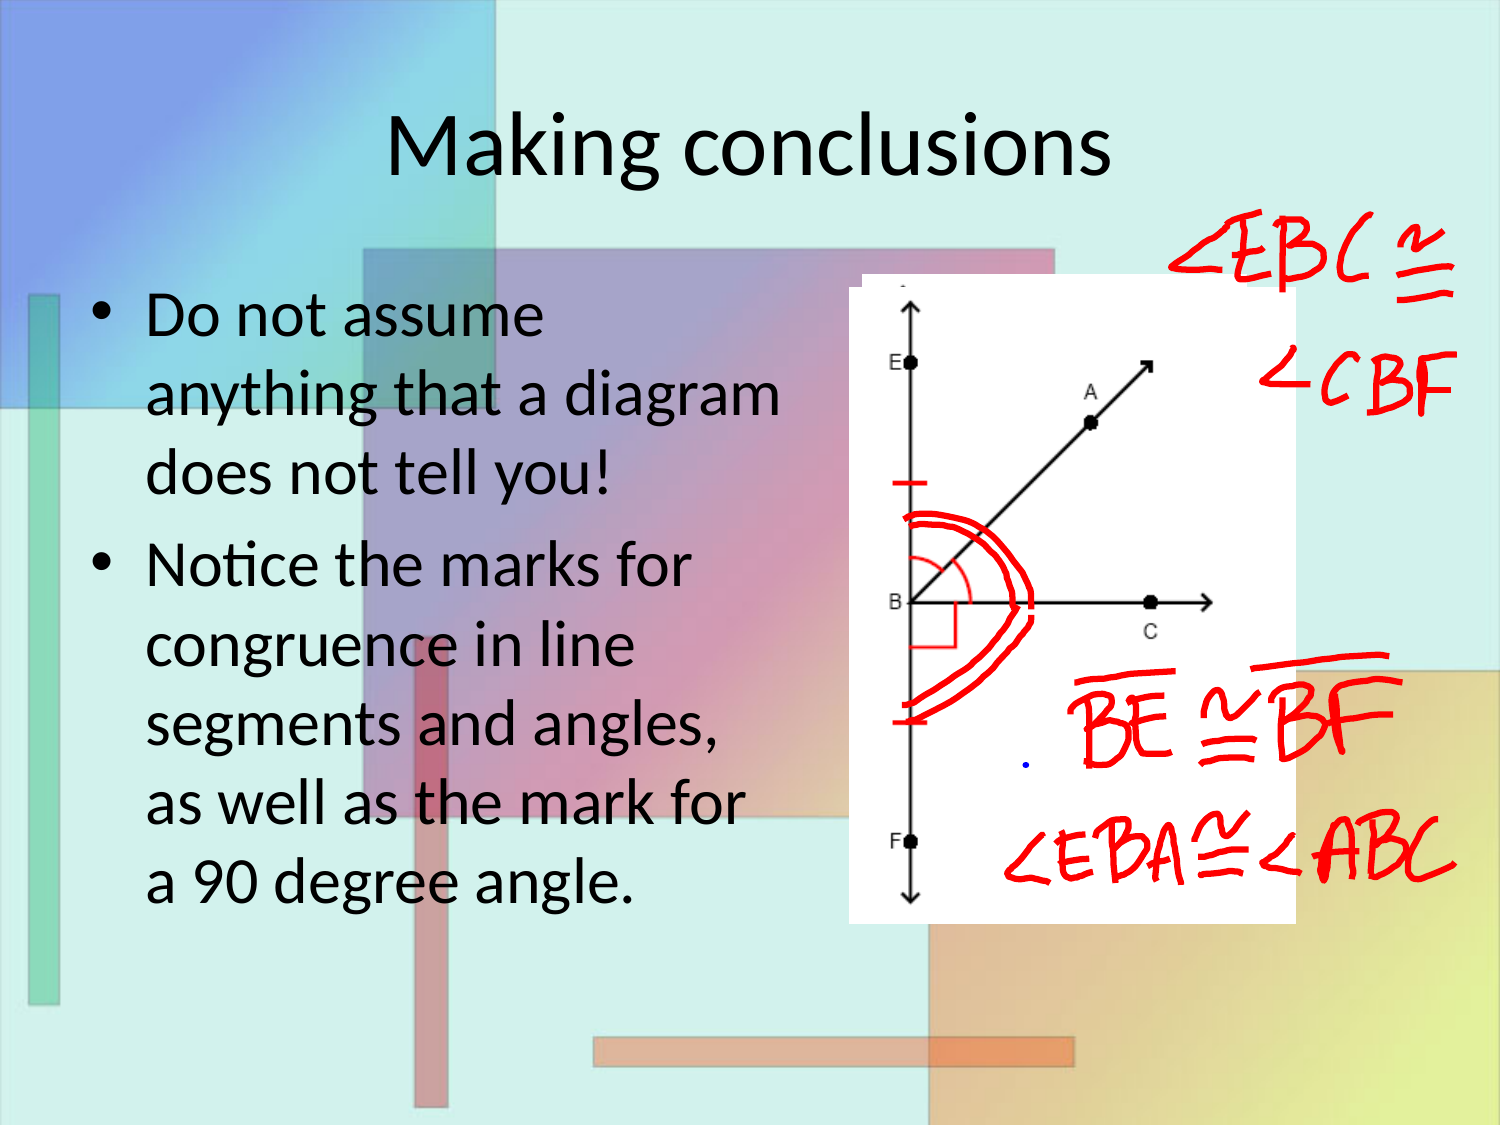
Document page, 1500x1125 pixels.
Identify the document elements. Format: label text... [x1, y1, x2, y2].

text_box [1323, 353, 1360, 404]
text_box [1396, 292, 1454, 301]
text_box [1312, 850, 1360, 858]
text_box [1333, 723, 1344, 753]
text_box [1418, 353, 1457, 415]
text_box [1366, 355, 1411, 414]
text_box [1319, 855, 1330, 882]
picture [0, 0, 1500, 1125]
text_box [1170, 226, 1228, 271]
list Do not assume anything that a diagram does not tell you! Notice the marks for congruence in line segments and angles, as well as the mark for a 90 degree angle. [75, 262, 800, 1000]
text_box [1330, 678, 1403, 720]
text_box [1321, 818, 1353, 853]
text_box [1396, 265, 1454, 277]
text_box [1225, 211, 1262, 226]
text_box [1299, 653, 1390, 665]
text_box [1231, 246, 1265, 256]
text_box [1338, 213, 1373, 281]
text_box [1236, 252, 1272, 280]
text_box [1399, 226, 1445, 250]
text_box [1299, 714, 1327, 754]
title Making conclusions [75, 45, 1425, 233]
text_box [1327, 713, 1394, 725]
text_box [1299, 362, 1311, 386]
text_box [1242, 219, 1258, 252]
text_box [1356, 811, 1407, 878]
text_box [1343, 853, 1355, 880]
text_box [1274, 218, 1325, 280]
text_box [1299, 683, 1313, 711]
text_box [1407, 818, 1456, 880]
